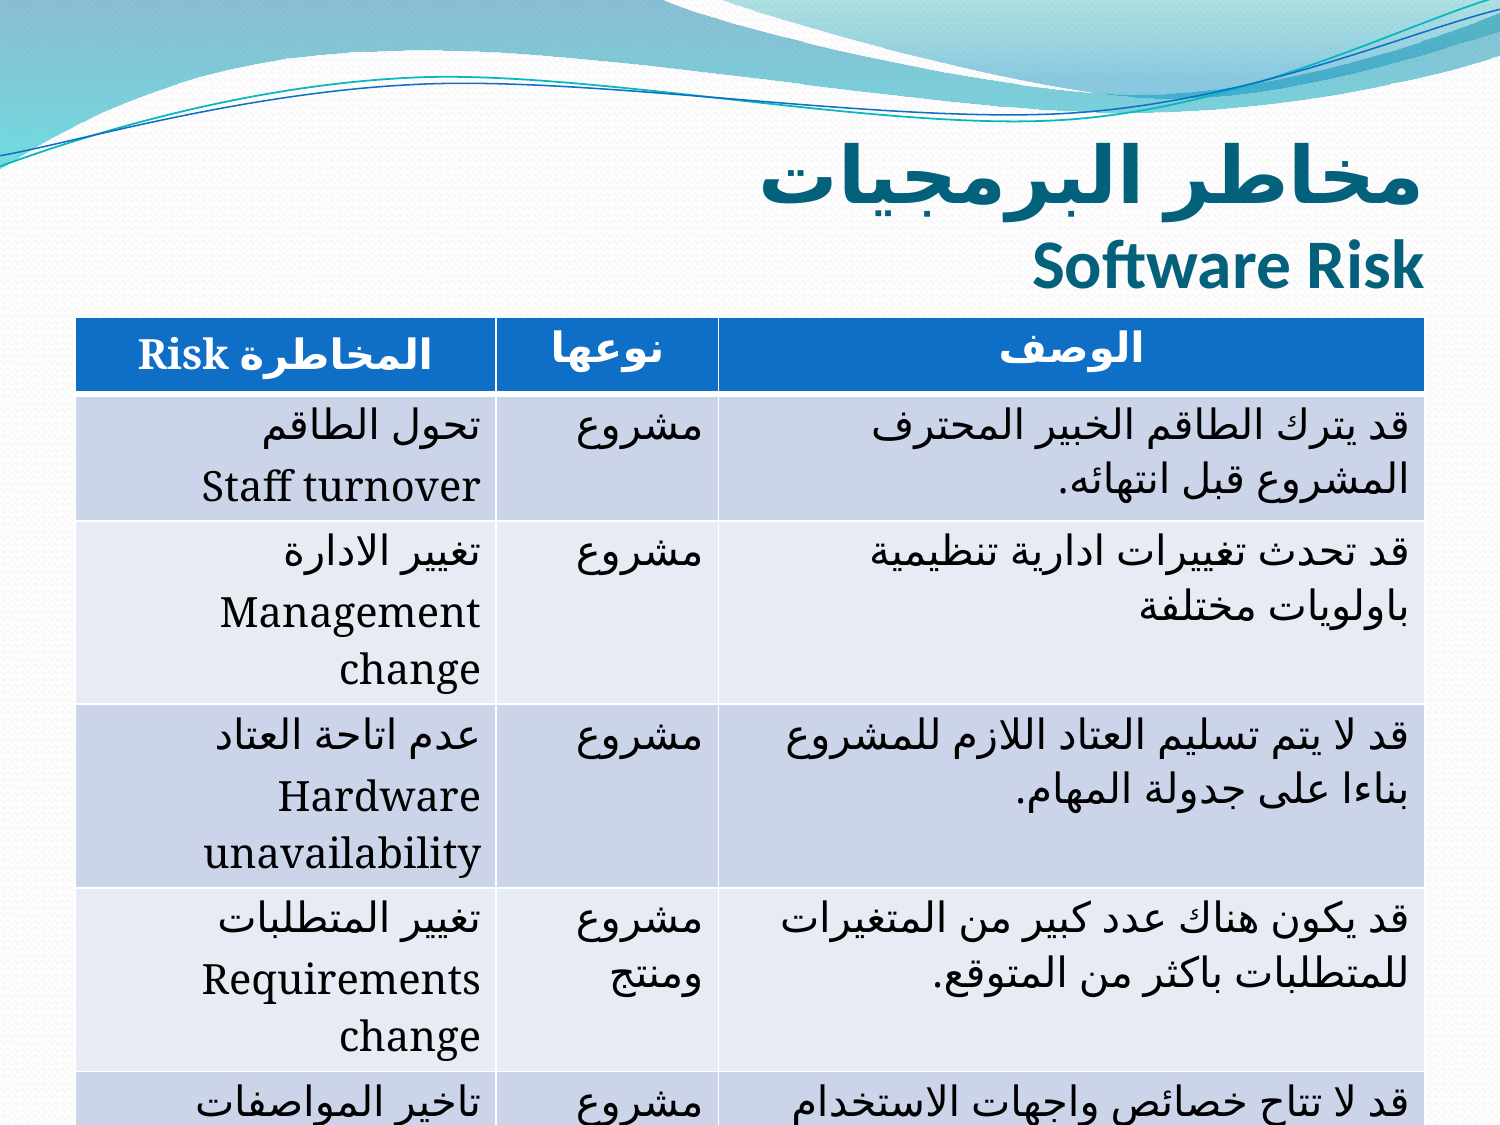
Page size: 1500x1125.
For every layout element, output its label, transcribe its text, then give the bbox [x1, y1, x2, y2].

table_cell مشروع ومنتج [497, 889, 718, 1071]
table_cell تحول الطاقم Staff turnover [76, 397, 495, 520]
table_cell قد يترك الطاقم الخبير المحترف المشروع قبل انتهائه. [719, 397, 1424, 520]
table_cell قد تحدث تغييرات ادارية تنظيمية باولويات مختلفة [719, 522, 1424, 703]
table_cell تغيير المتطلبات Requirements change [76, 889, 495, 1071]
table_cell مشروع [497, 522, 718, 703]
table_header الوصف [719, 318, 1424, 391]
table_cell قد لا يتم تسليم العتاد اللازم للمشروع بناءا على جدولة المهام. [719, 705, 1424, 887]
table_header المخاطرة Risk [76, 318, 495, 391]
table_cell قد يكون هناك عدد كبير من المتغيرات للمتطلبات باكثر من المتوقع. [719, 889, 1424, 1071]
table_header نوعها [497, 318, 718, 391]
table_cell عدم اتاحة العتاد Hardware unavailability [76, 705, 495, 887]
table_cell تاخير المواصفات Specification delays [76, 1072, 495, 1125]
title مخاطر البرمجيات Software Risk [75, 115, 1425, 303]
table_cell مشروع [497, 397, 718, 520]
table_cell مشروع [497, 705, 718, 887]
table_cell تغيير الادارة Management change [76, 522, 495, 703]
table_cell قد لا تتاح خصائص واجهات الاستخدام الرئيسية كما هو مخطط في جدولة المهام. [719, 1072, 1424, 1125]
table_cell مشروع ومنتج [497, 1072, 718, 1125]
